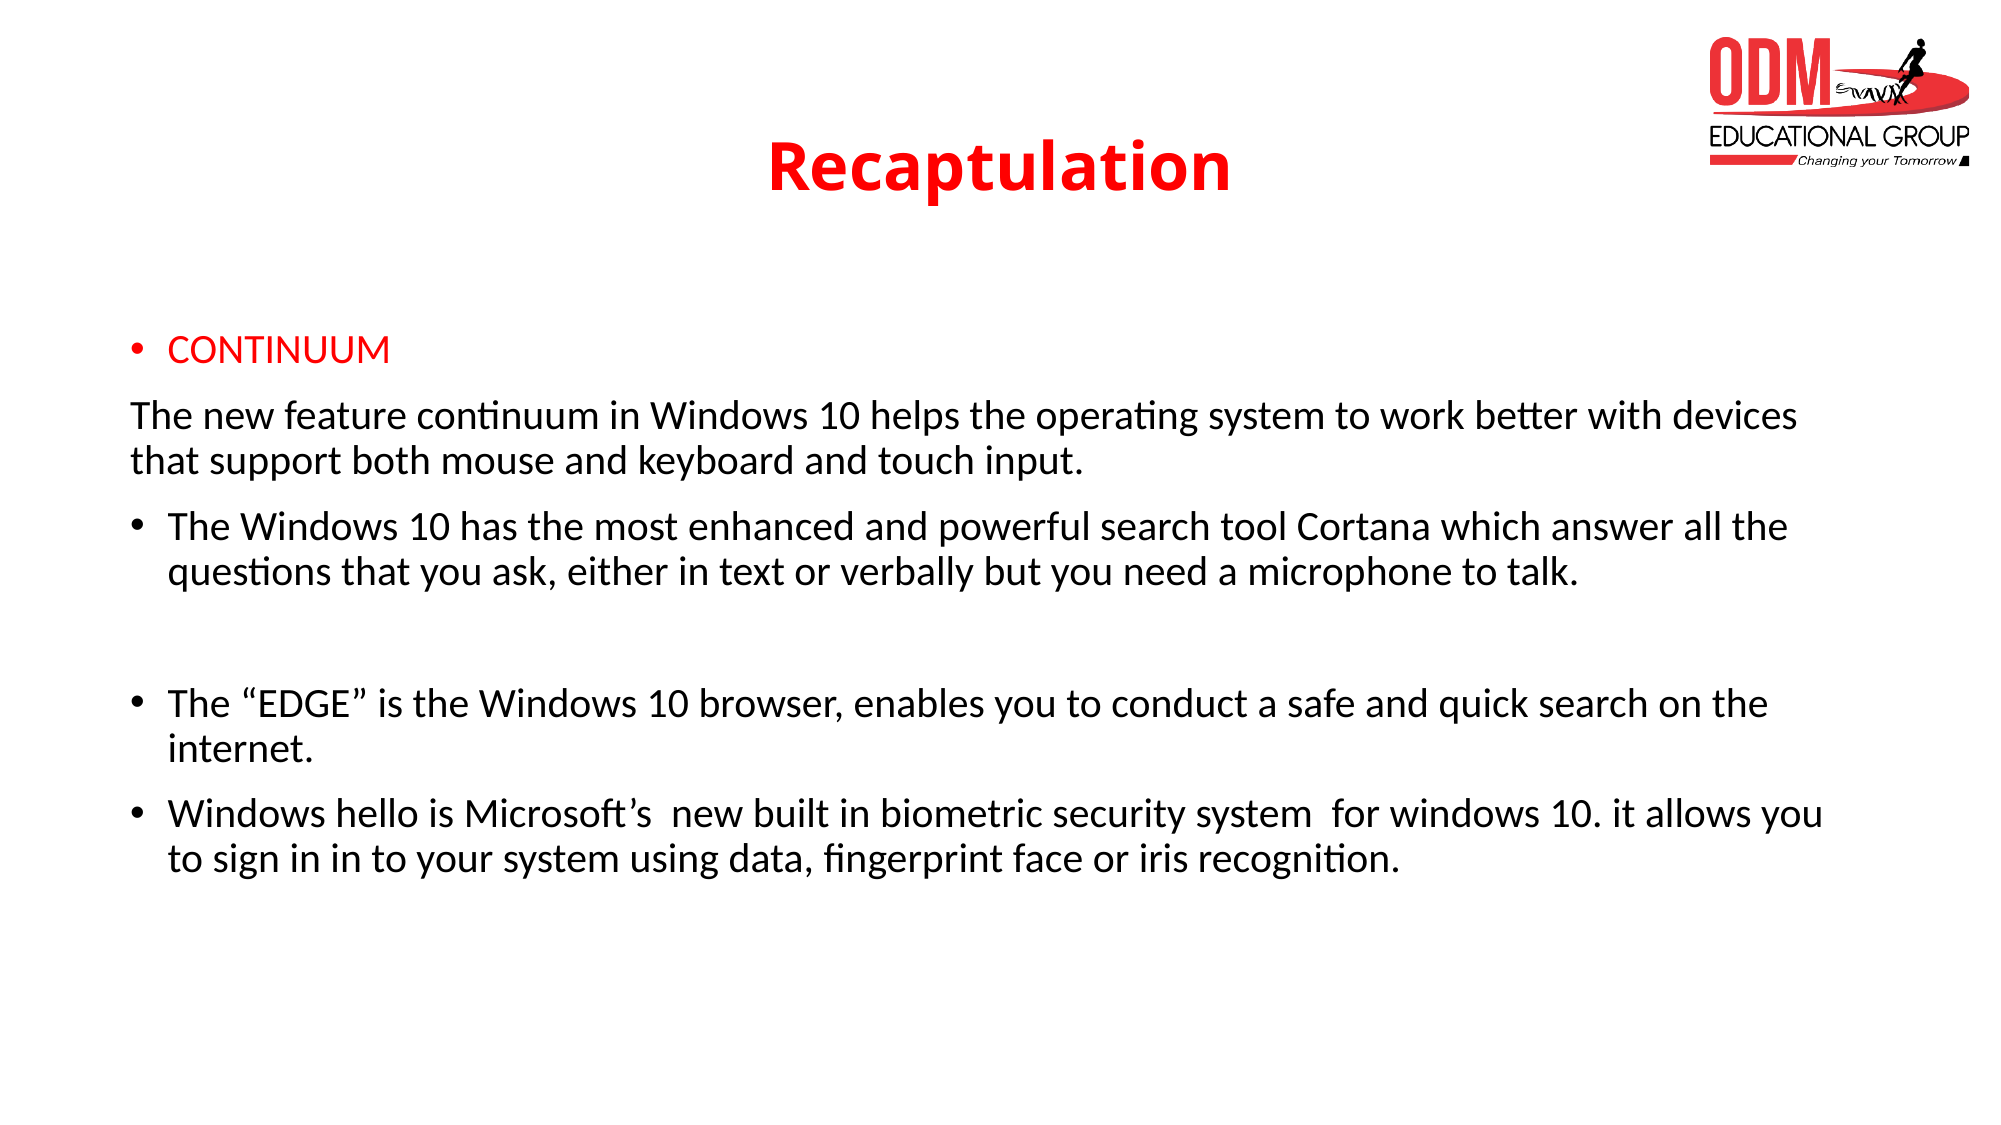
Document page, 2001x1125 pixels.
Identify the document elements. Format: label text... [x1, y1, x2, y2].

list CONTINUUM The new feature continuum in Windows 10 helps the operating system to work better with devices that support both mouse and keyboard and touch input. The Windows 10 has the most enhanced and powerful search tool Cortana which answer all the questions that you ask, either in text or verbally but you need a microphone to talk. The “EDGE” is the Windows 10 browser, enables you to conduct a safe and quick search on the internet. Windows hello is Microsoft’s new built in biometric security system for windows 10. it allows you to sign in in to your system using data, fingerprint face or iris recognition. [115, 249, 1869, 1011]
text_box [1710, 37, 1970, 167]
title Recaptulation [137, 59, 1863, 249]
